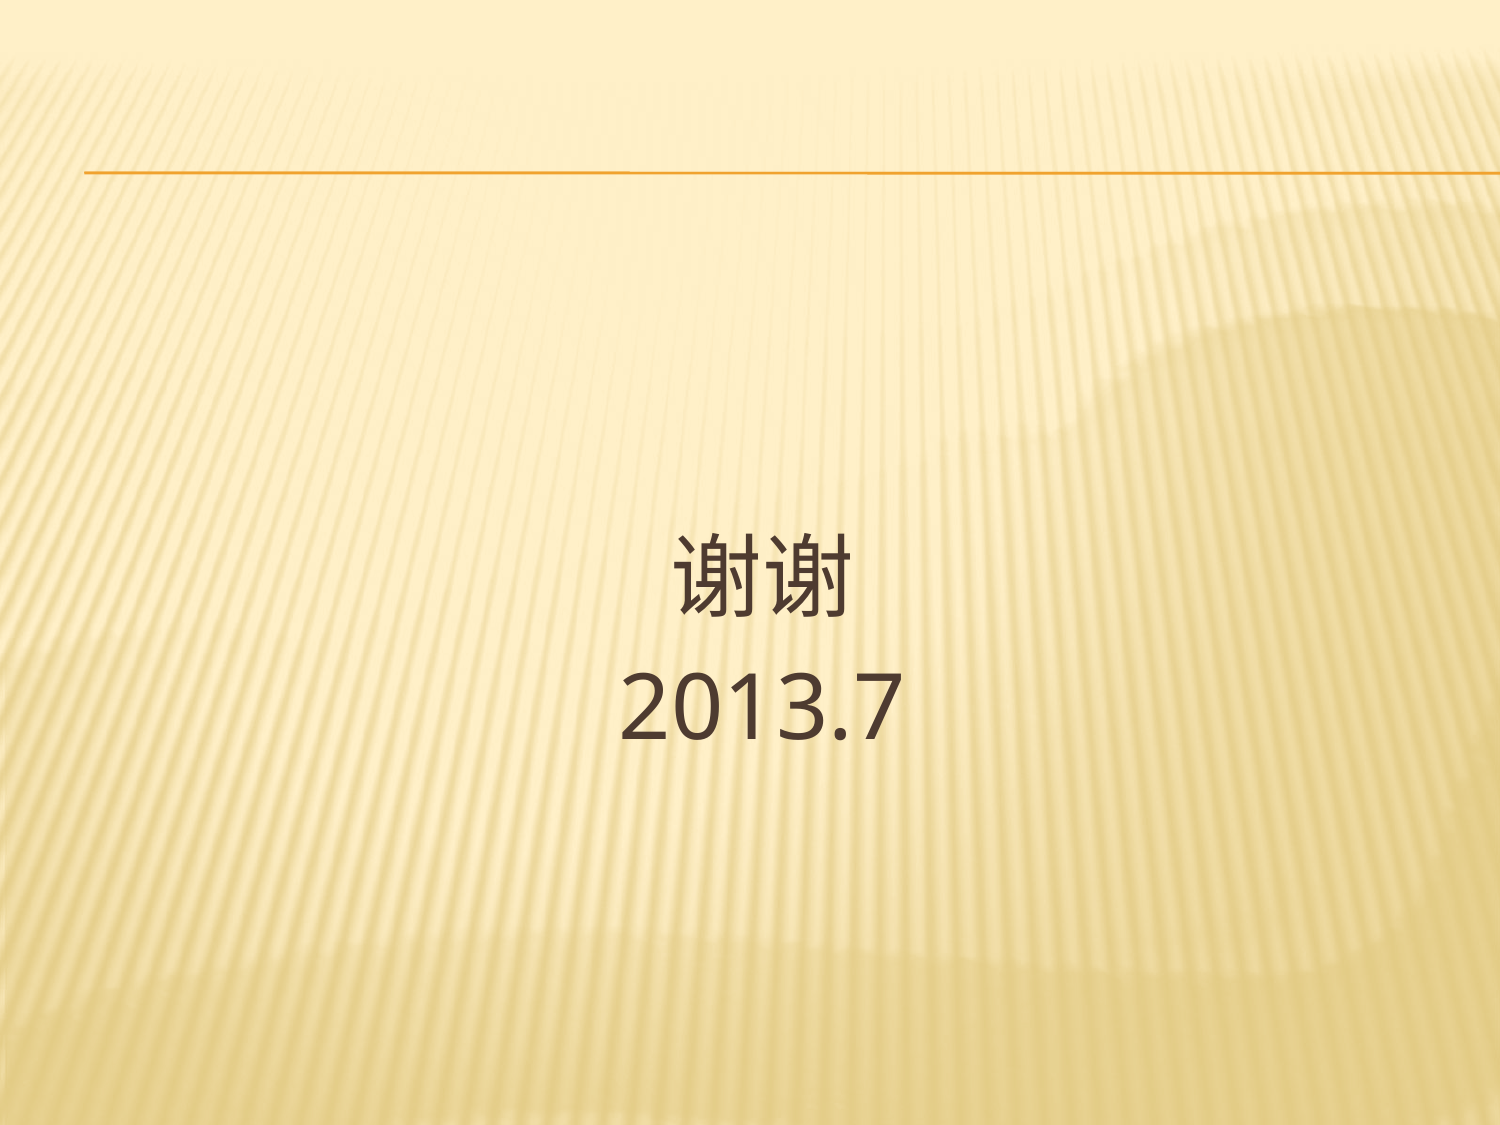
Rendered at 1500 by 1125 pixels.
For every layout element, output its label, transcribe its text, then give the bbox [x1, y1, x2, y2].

list 谢谢 2013.7 [50, 254, 1475, 998]
